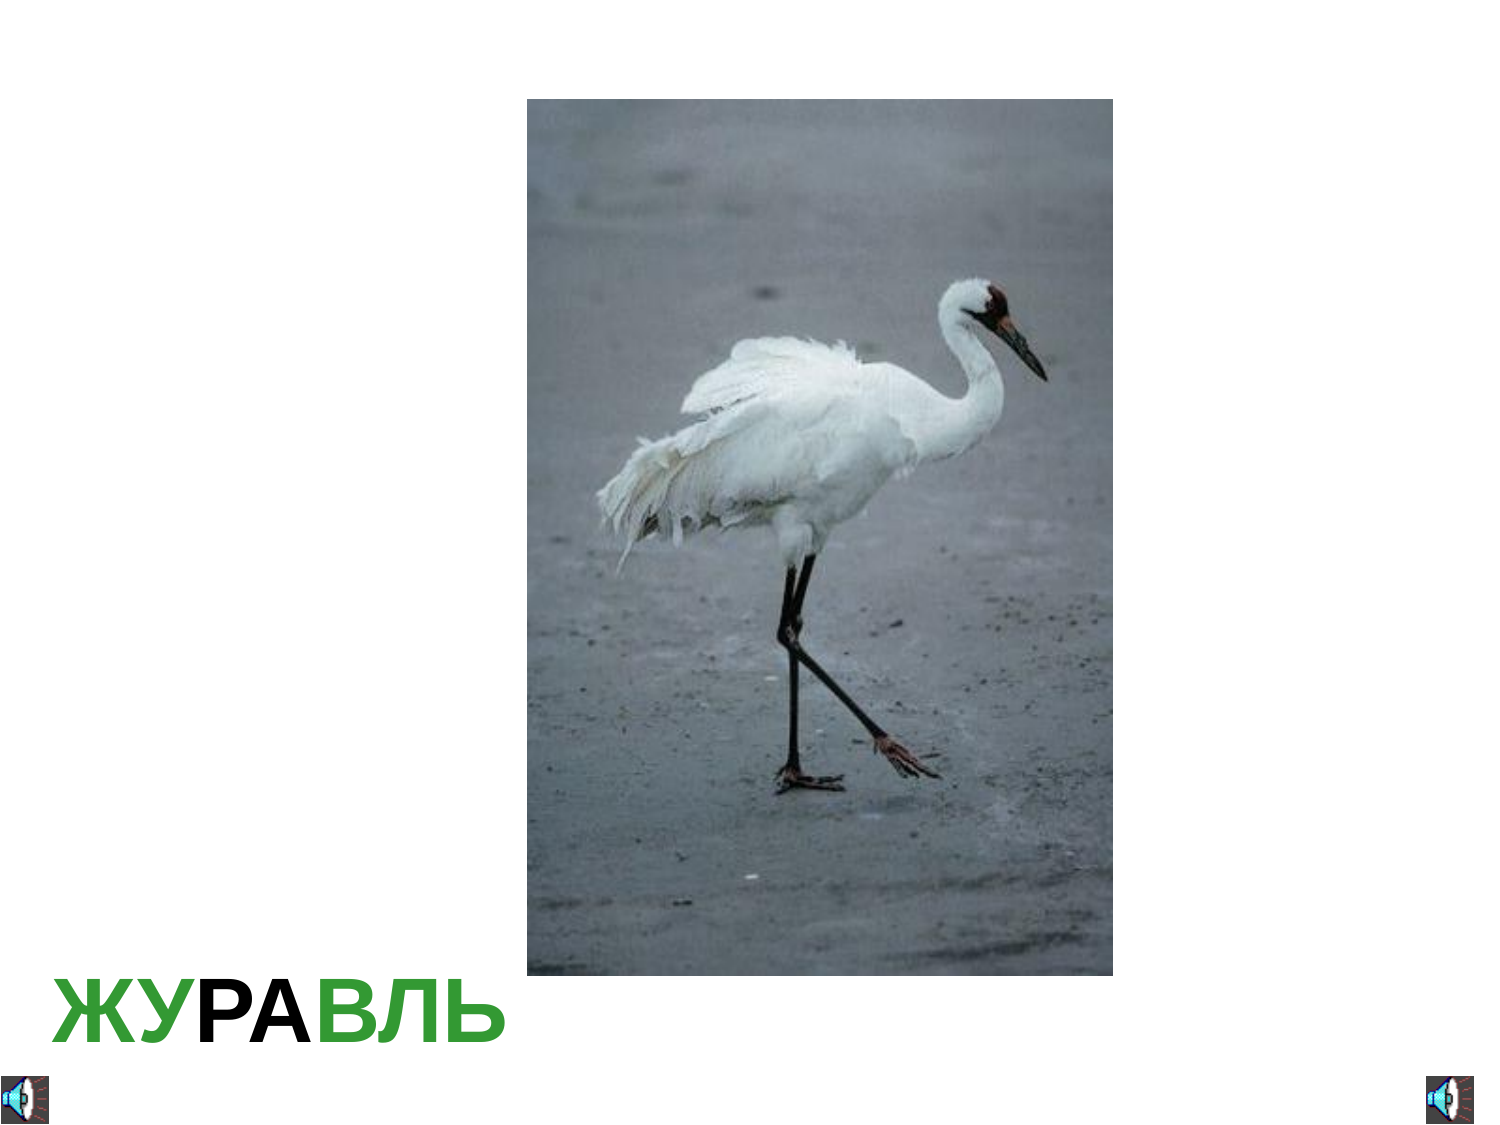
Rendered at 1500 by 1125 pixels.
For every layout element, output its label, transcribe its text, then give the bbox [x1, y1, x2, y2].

picture [527, 99, 1113, 976]
picture [1424, 1074, 1476, 1125]
picture [0, 1074, 51, 1125]
title ЖУРАВЛЬ [37, 912, 1313, 1101]
